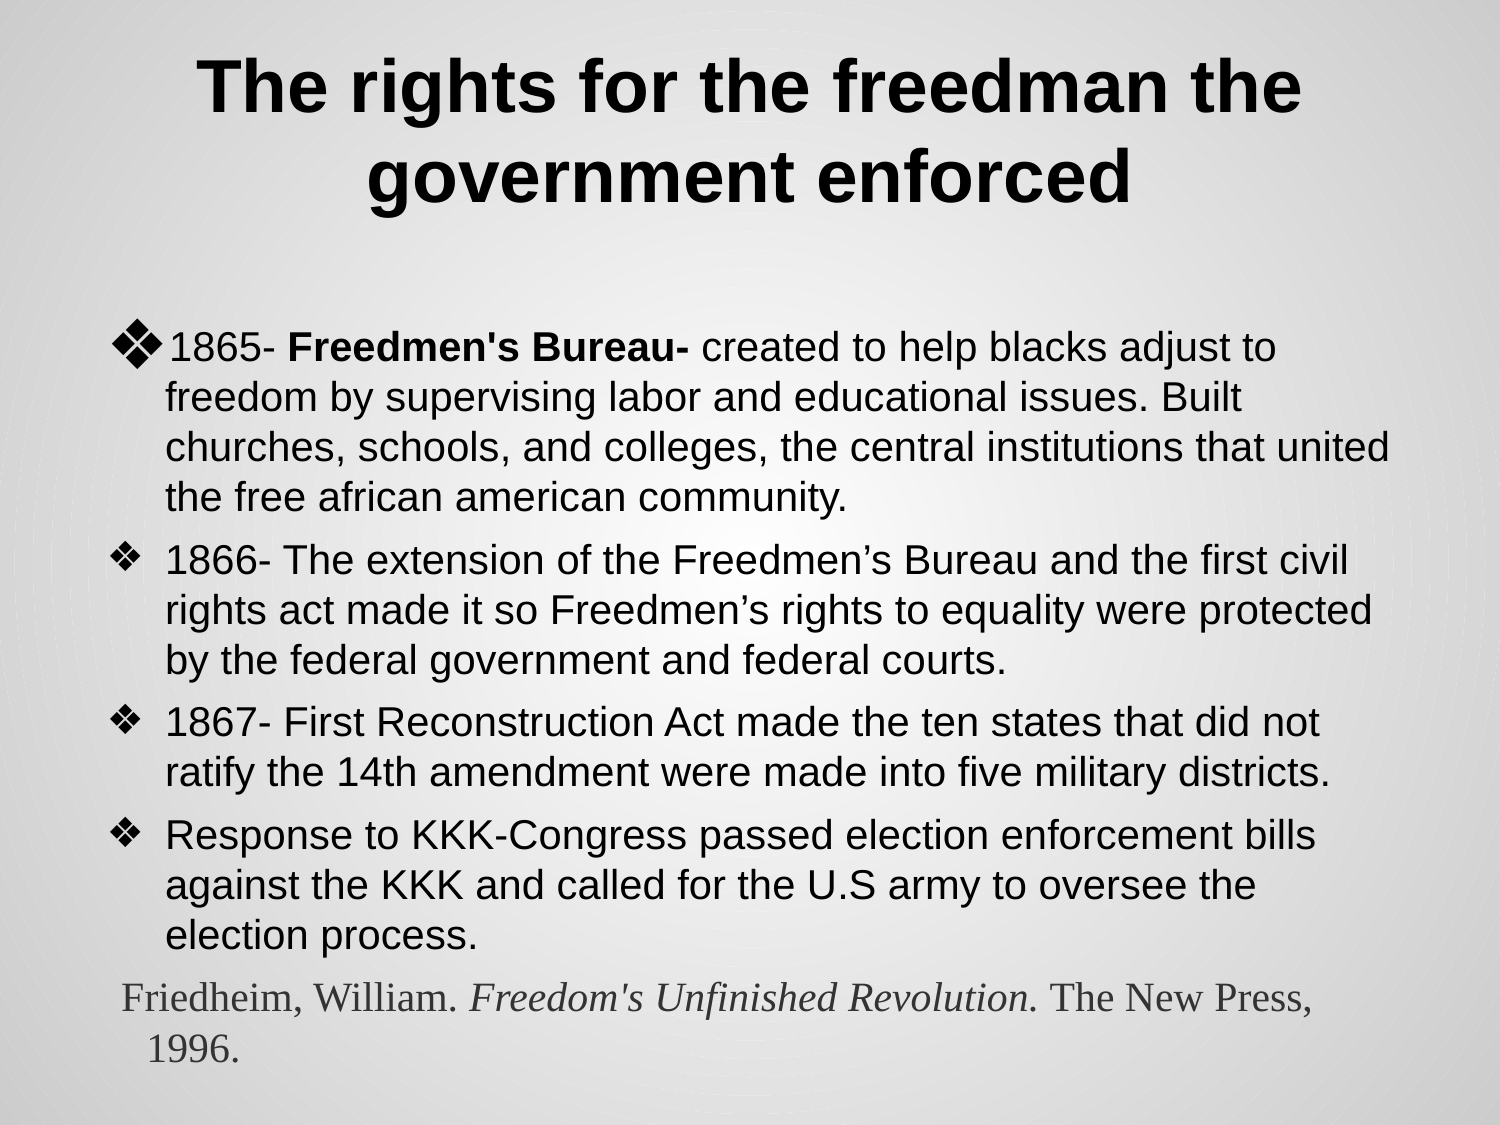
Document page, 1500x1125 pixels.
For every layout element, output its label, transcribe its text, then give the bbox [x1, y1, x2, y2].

title The rights for the freedman the government enforced [75, 45, 1425, 233]
list 1865- Freedmen's Bureau- created to help blacks adjust to freedom by supervising labor and educational issues. Built churches, schools, and colleges, the central institutions that united the free african american community. 1866- The extension of the Freedmen’s Bureau and the first civil rights act made it so Freedmen’s rights to equality were protected by the federal government and federal courts. 1867- First Reconstruction Act made the ten states that did not ratify the 14th amendment were made into five military districts. Response to KKK-Congress passed election enforcement bills against the KKK and called for the U.S army to oversee the election process. Friedheim, William. Freedom's Unfinished Revolution. The New Press, 1996. [75, 262, 1425, 1078]
